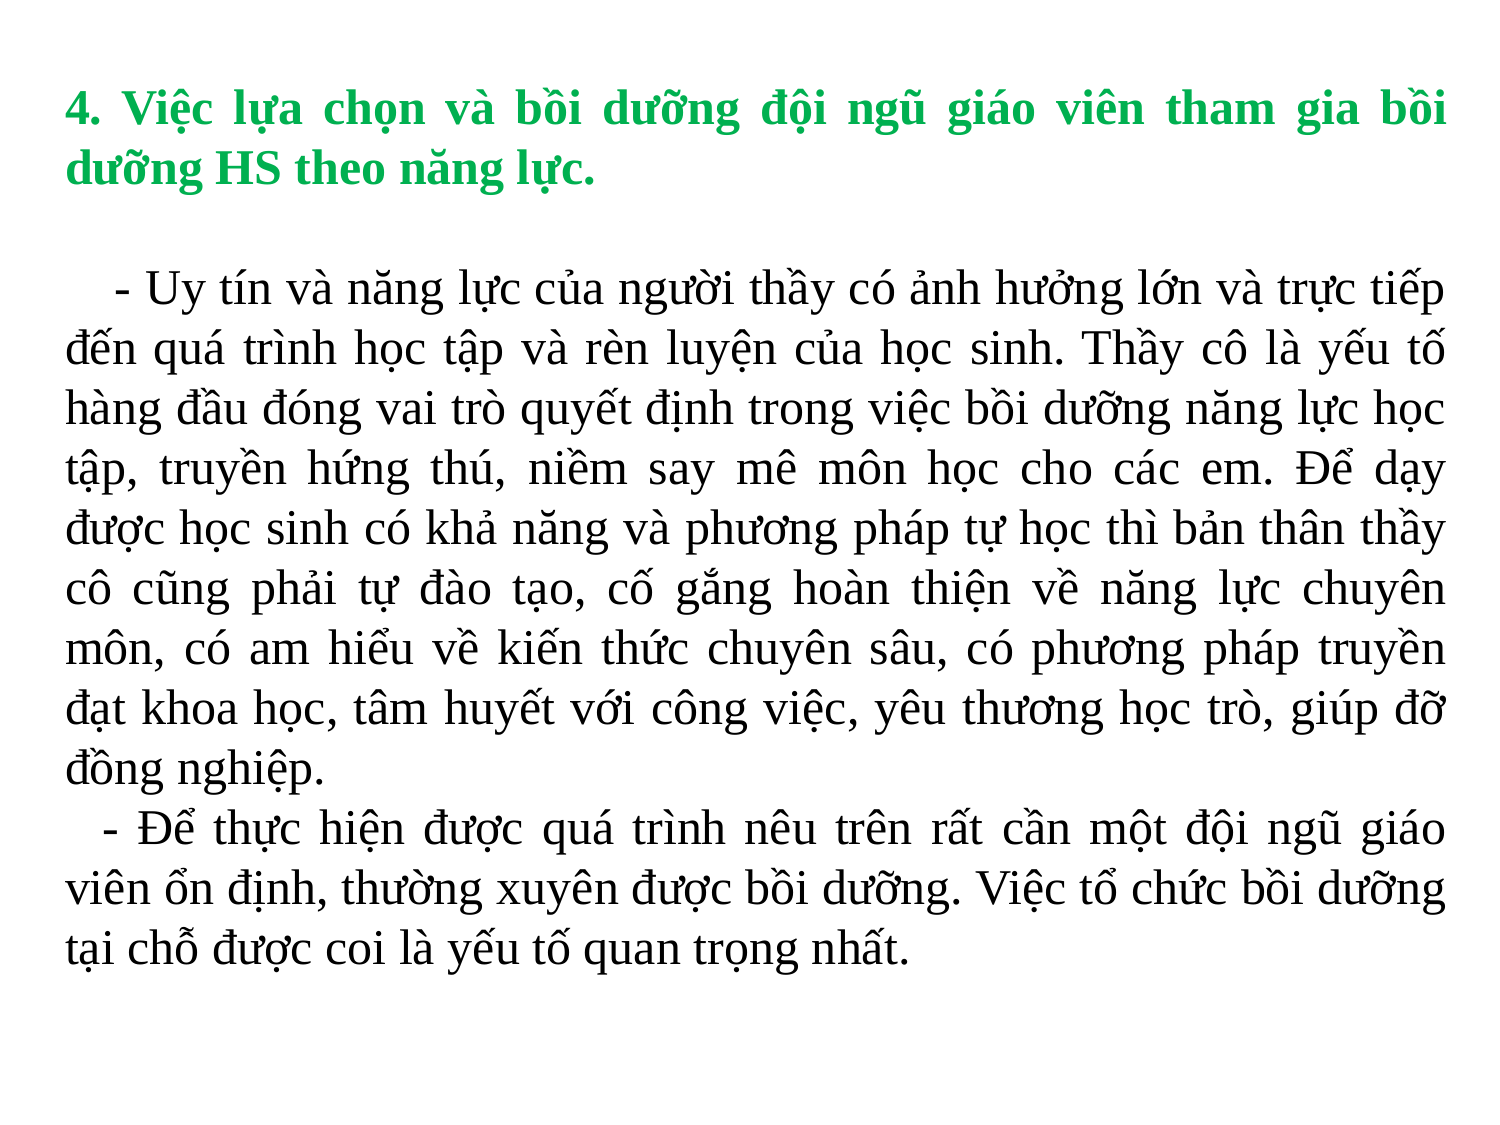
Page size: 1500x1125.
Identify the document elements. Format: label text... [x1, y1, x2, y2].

text_box 4. Việc lựa chọn và bồi dưỡng đội ngũ giáo viên tham gia bồi dưỡng HS theo năng lực. - Uy tín và năng lực của người thầy có ảnh hưởng lớn và trực tiếp đến quá trình học tập và rèn luyện của học sinh. Thầy cô là yếu tố hàng đầu đóng vai trò quyết định trong việc bồi dưỡng năng lực học tập, truyền hứng thú, niềm say mê môn học cho các em. Để dạy được học sinh có khả năng và phương pháp tự học thì bản thân thầy cô cũng phải tự đào tạo, cố gắng hoàn thiện về năng lực chuyên môn, có am hiểu về kiến thức chuyên sâu, có phương pháp truyền đạt khoa học, tâm huyết với công việc, yêu thương học trò, giúp đỡ đồng nghiệp. - Để thực hiện được quá trình nêu trên rất cần một đội ngũ giáo viên ổn định, thường xuyên được bồi dưỡng. Việc tổ chức bồi dưỡng tại chỗ được coi là yếu tố quan trọng nhất. [49, 66, 1463, 982]
